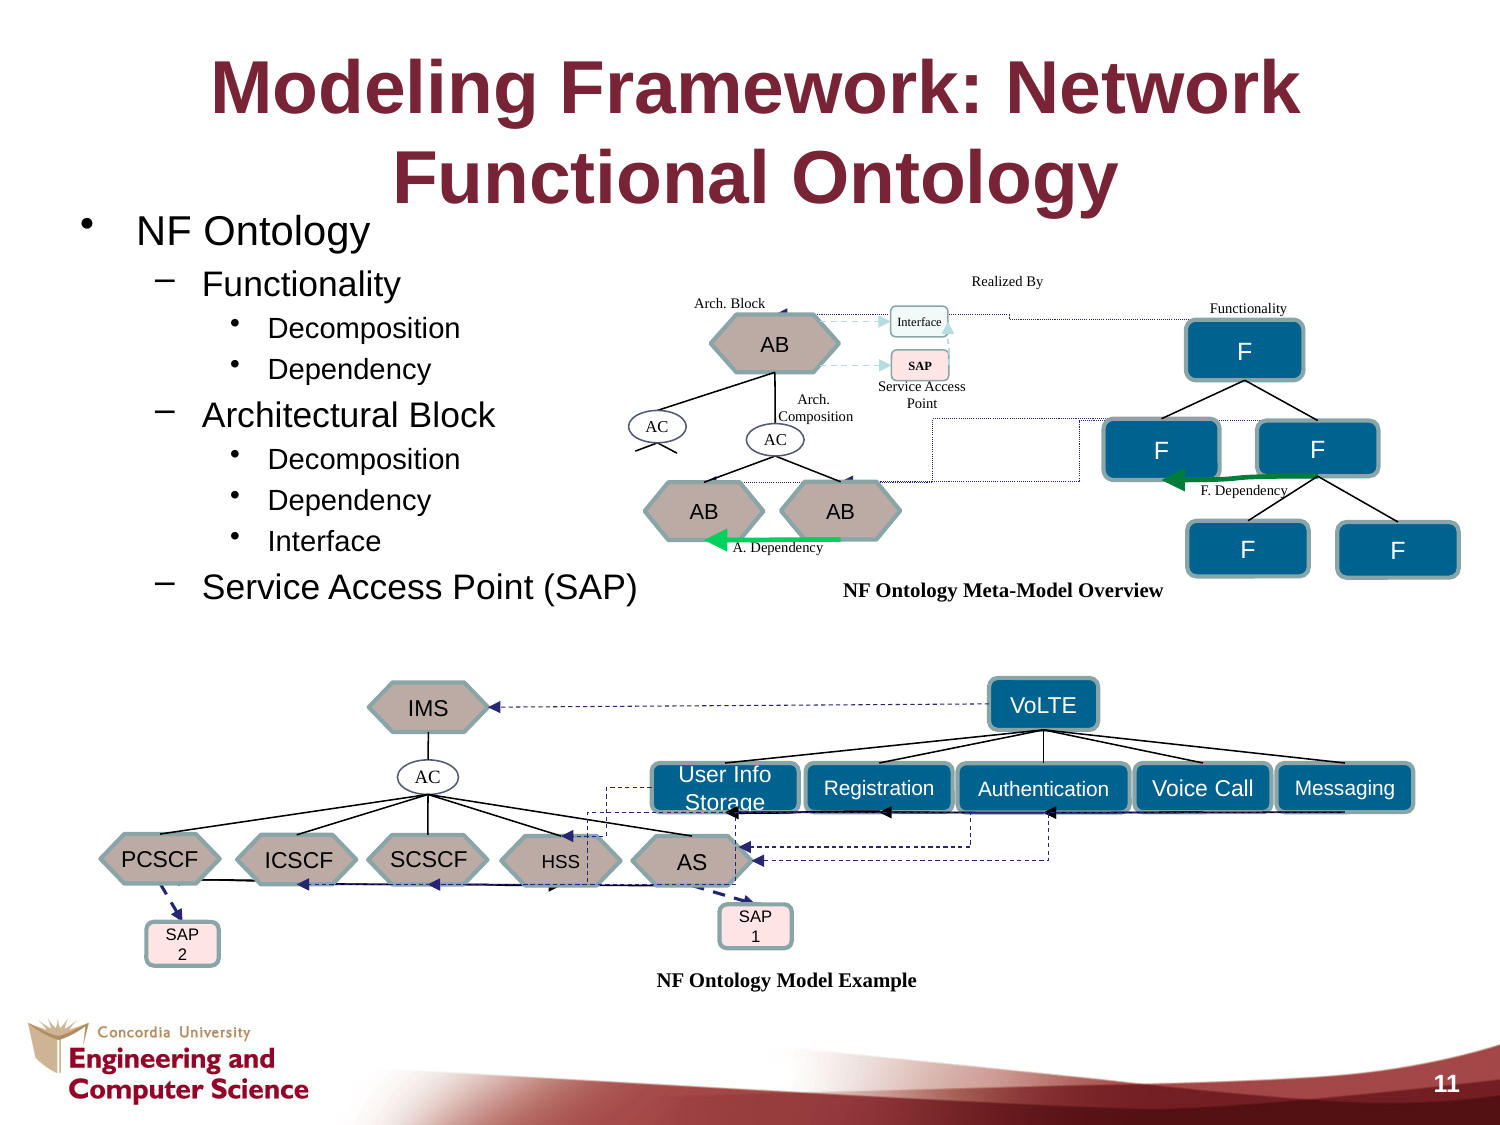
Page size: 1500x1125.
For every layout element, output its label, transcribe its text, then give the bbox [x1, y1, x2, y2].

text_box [628, 264, 1459, 610]
picture [0, 0, 1500, 1125]
list NF Ontology Functionality Decomposition Dependency Architectural Block Decomposition Dependency Interface Service Access Point (SAP) [64, 196, 1276, 988]
title Modeling Framework: Network Functional Ontology [118, 30, 1394, 219]
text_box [100, 677, 1414, 1001]
slide_number 11 [1387, 1052, 1475, 1113]
